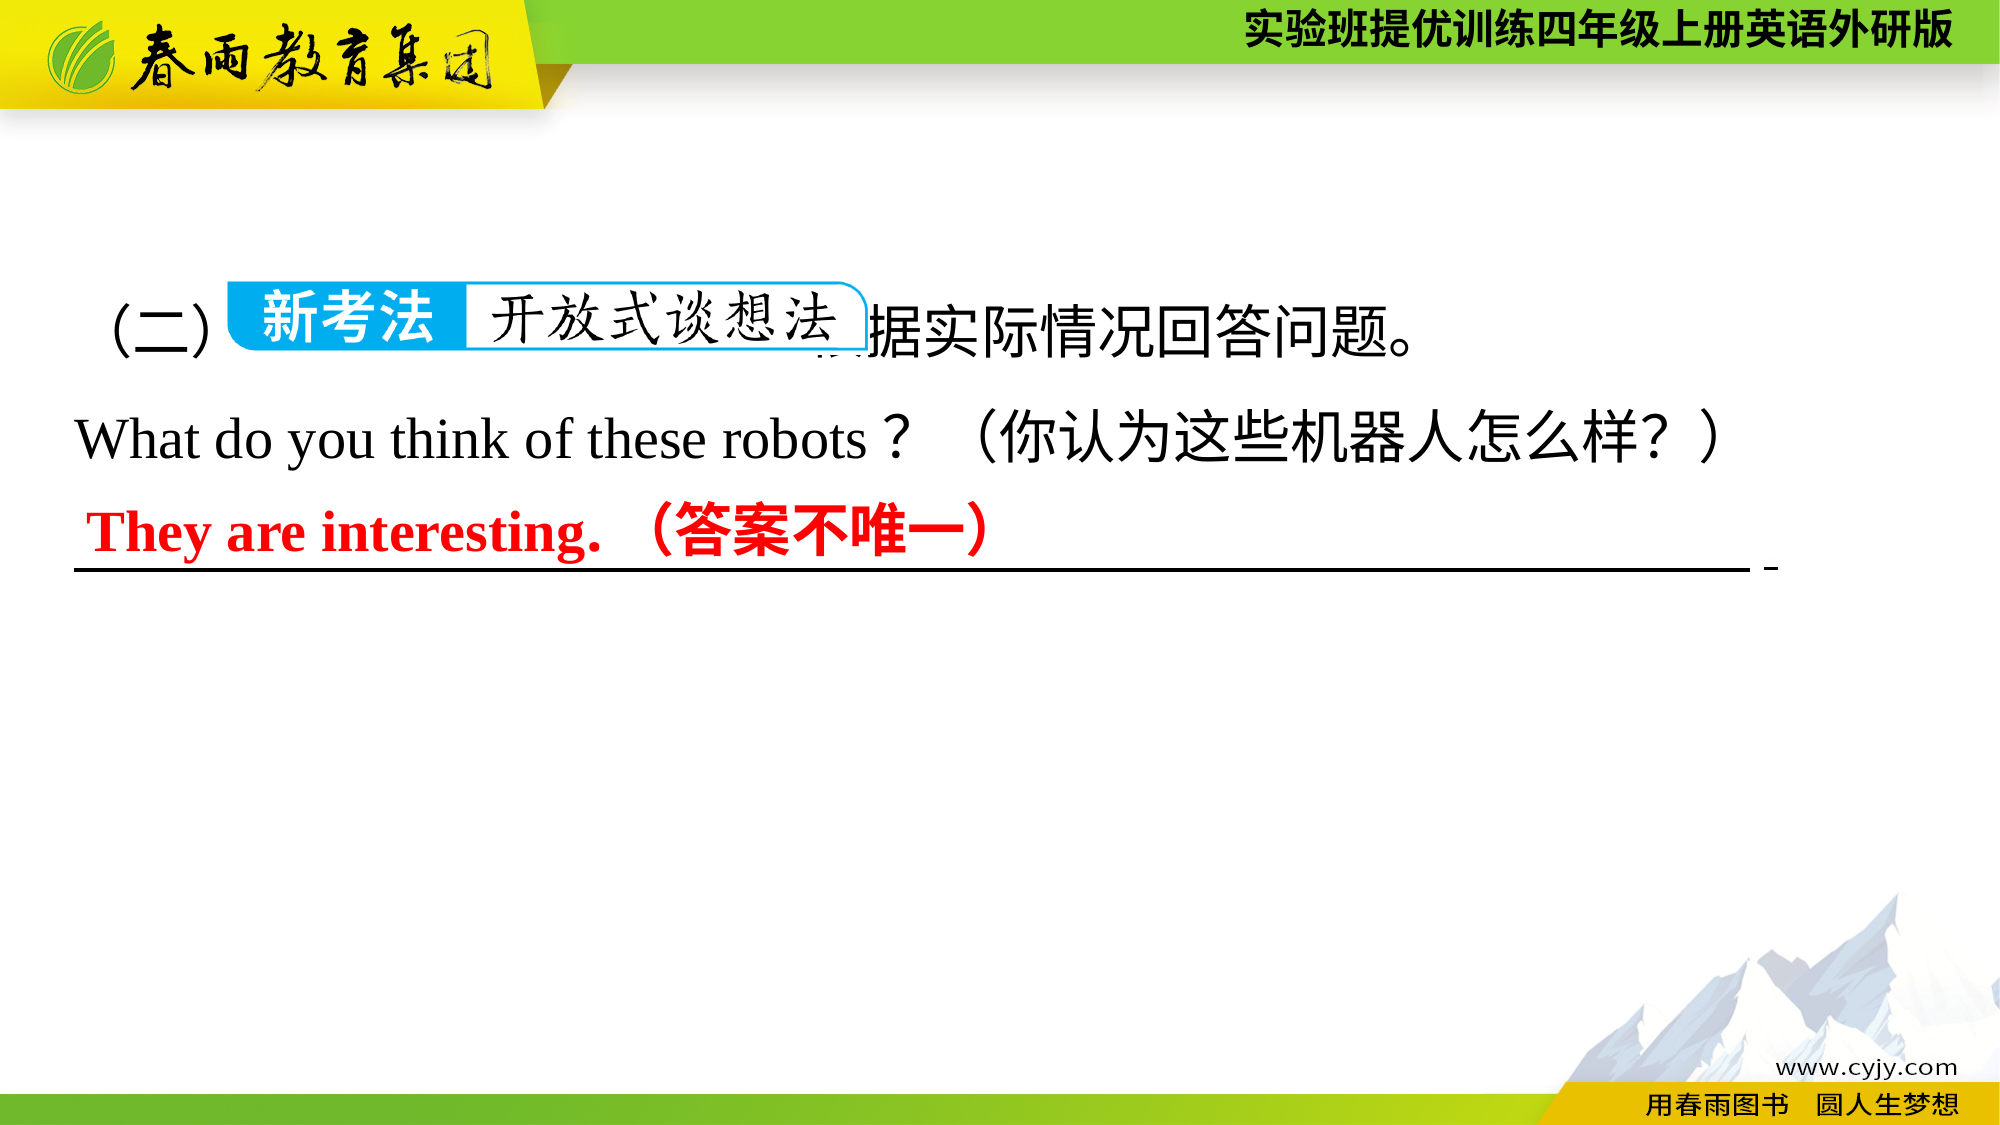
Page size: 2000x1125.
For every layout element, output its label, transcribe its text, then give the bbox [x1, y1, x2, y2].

picture [0, 0, 2000, 1125]
list （二） 根据实际情况回答问题。 What do you think of these robots？（你认为这些机器人怎么样？） . [59, 252, 1944, 587]
text_box They are interesting.（答案不唯一） [71, 450, 1956, 571]
